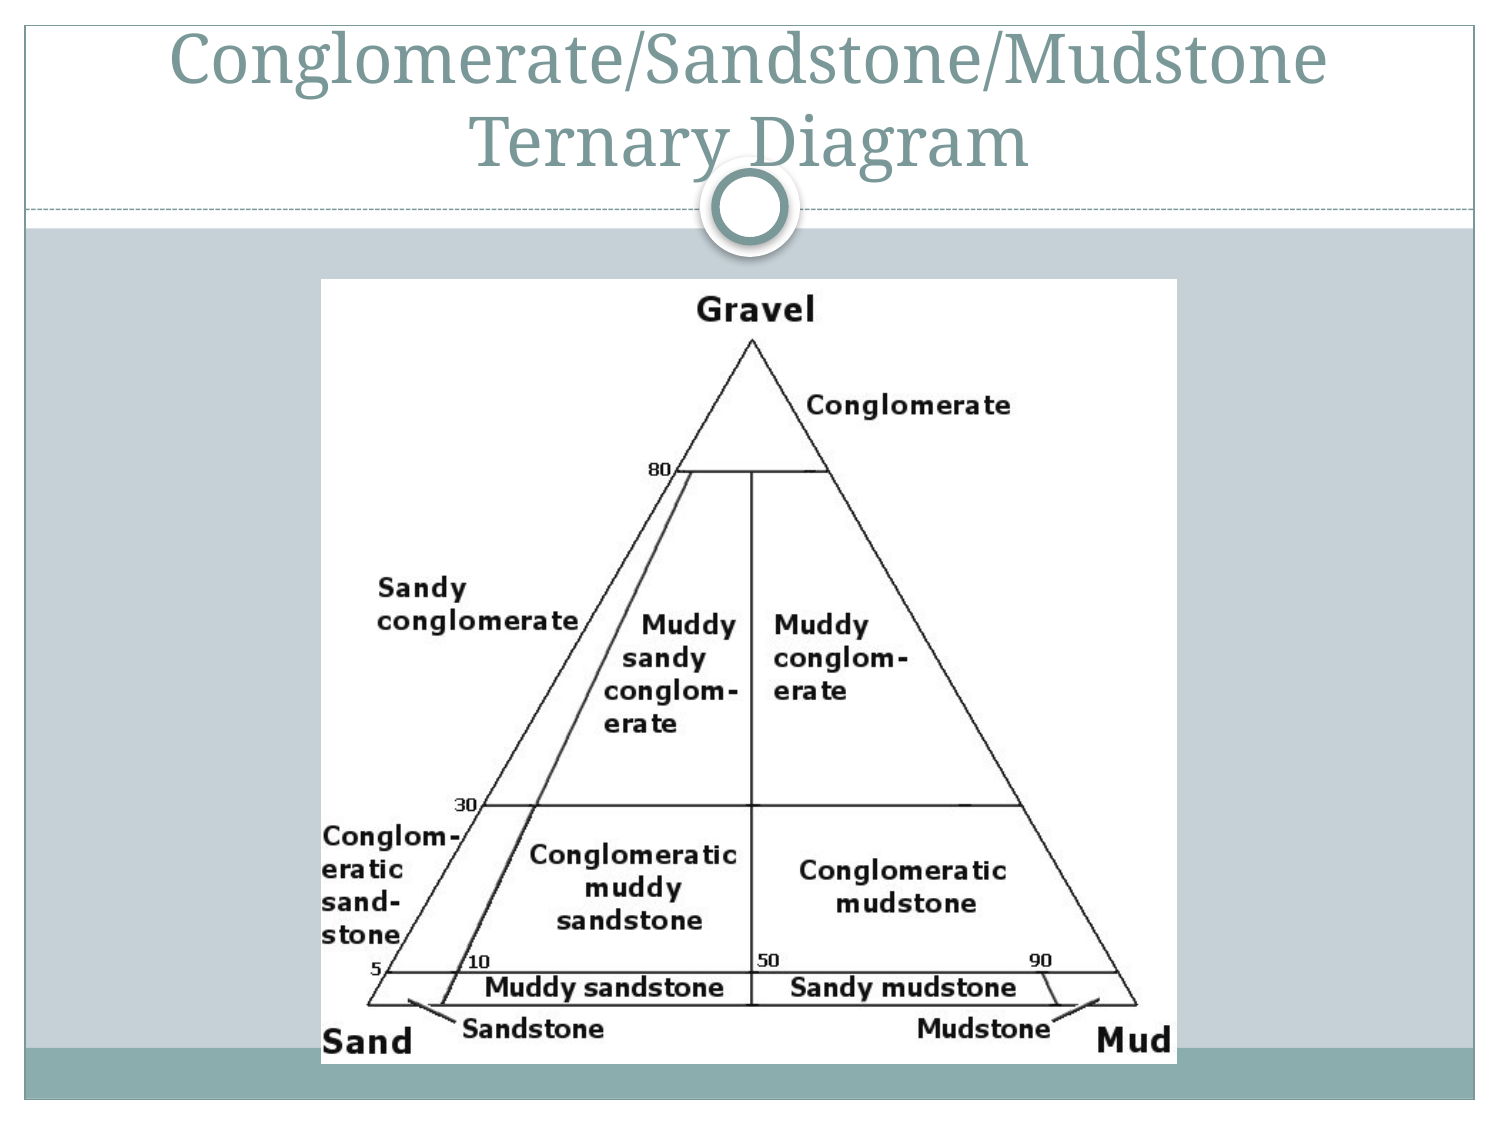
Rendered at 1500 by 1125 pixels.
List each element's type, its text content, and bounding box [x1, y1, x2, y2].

picture [321, 279, 1177, 1065]
title Conglomerate/Sandstone/Mudstone Ternary Diagram [49, 63, 1450, 188]
